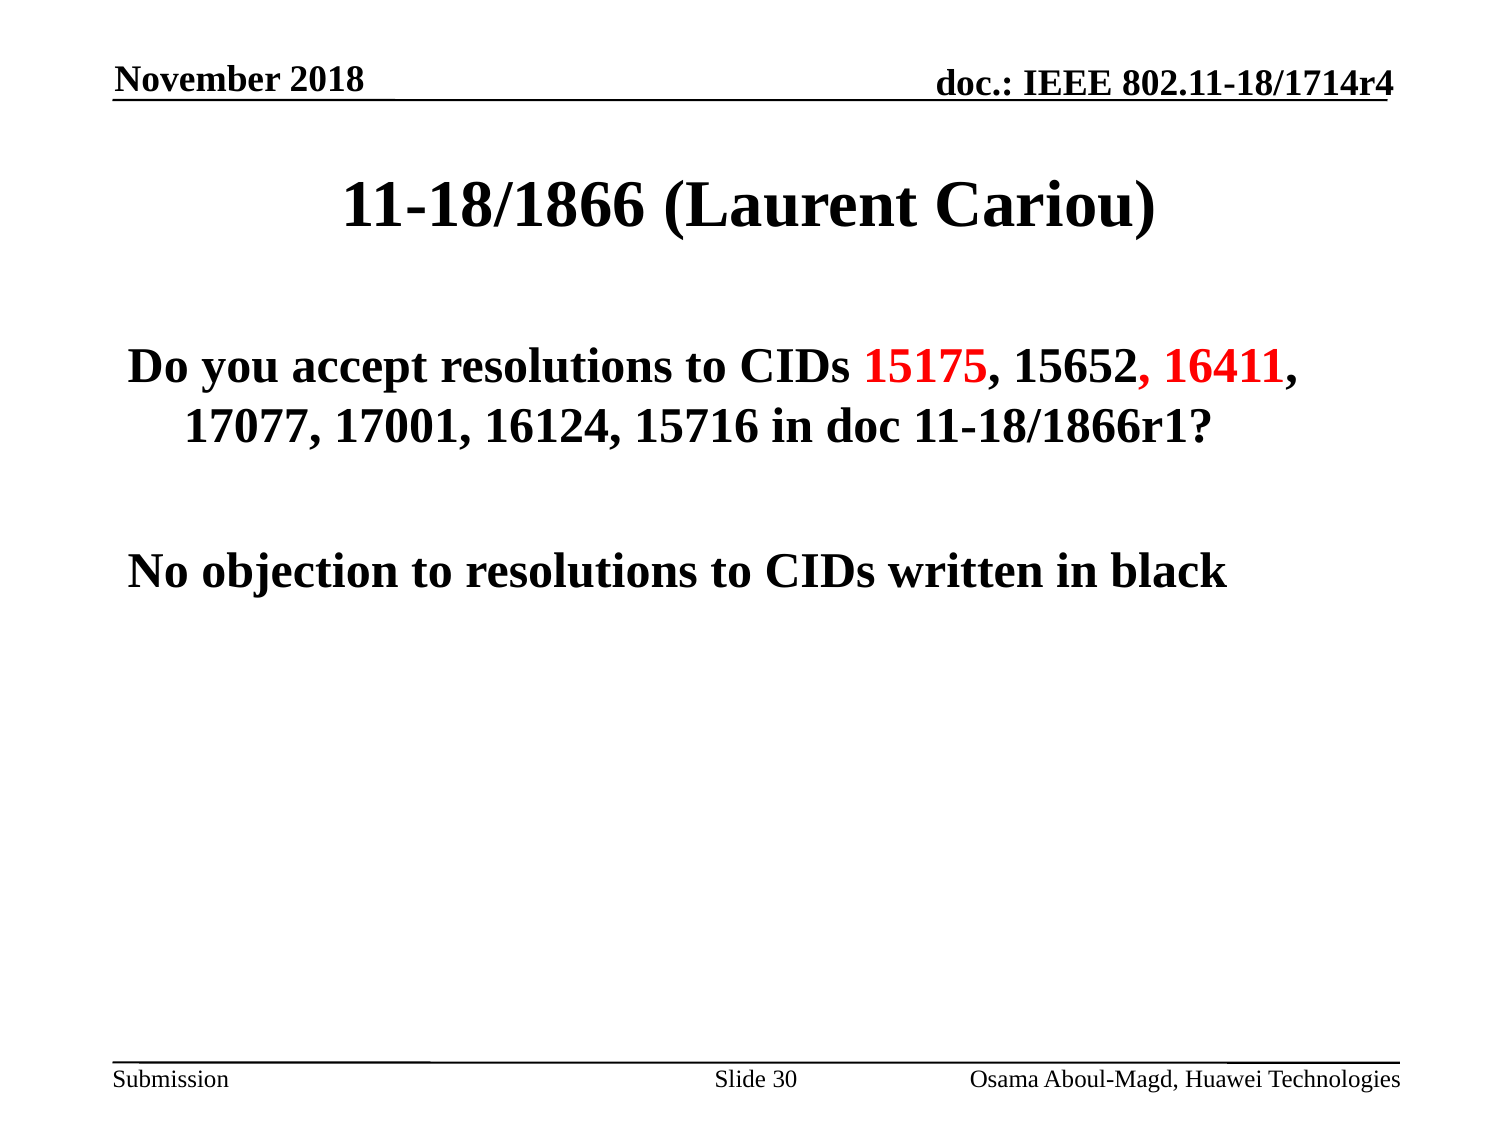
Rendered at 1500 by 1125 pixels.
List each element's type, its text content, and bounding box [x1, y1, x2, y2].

slide_number Slide 30 [712, 1061, 800, 1123]
footer Osama Aboul-Magd, Huawei Technologies [878, 1061, 1402, 1093]
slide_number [114, 54, 423, 100]
title 11-18/1866 (Laurent Cariou) [112, 112, 1388, 288]
list Do you accept resolutions to CIDs 15175, 15652, 16411, 17077, 17001, 16124, 15716 in doc 11-18/1866r1? No objection to resolutions to CIDs written in black [112, 324, 1388, 1000]
